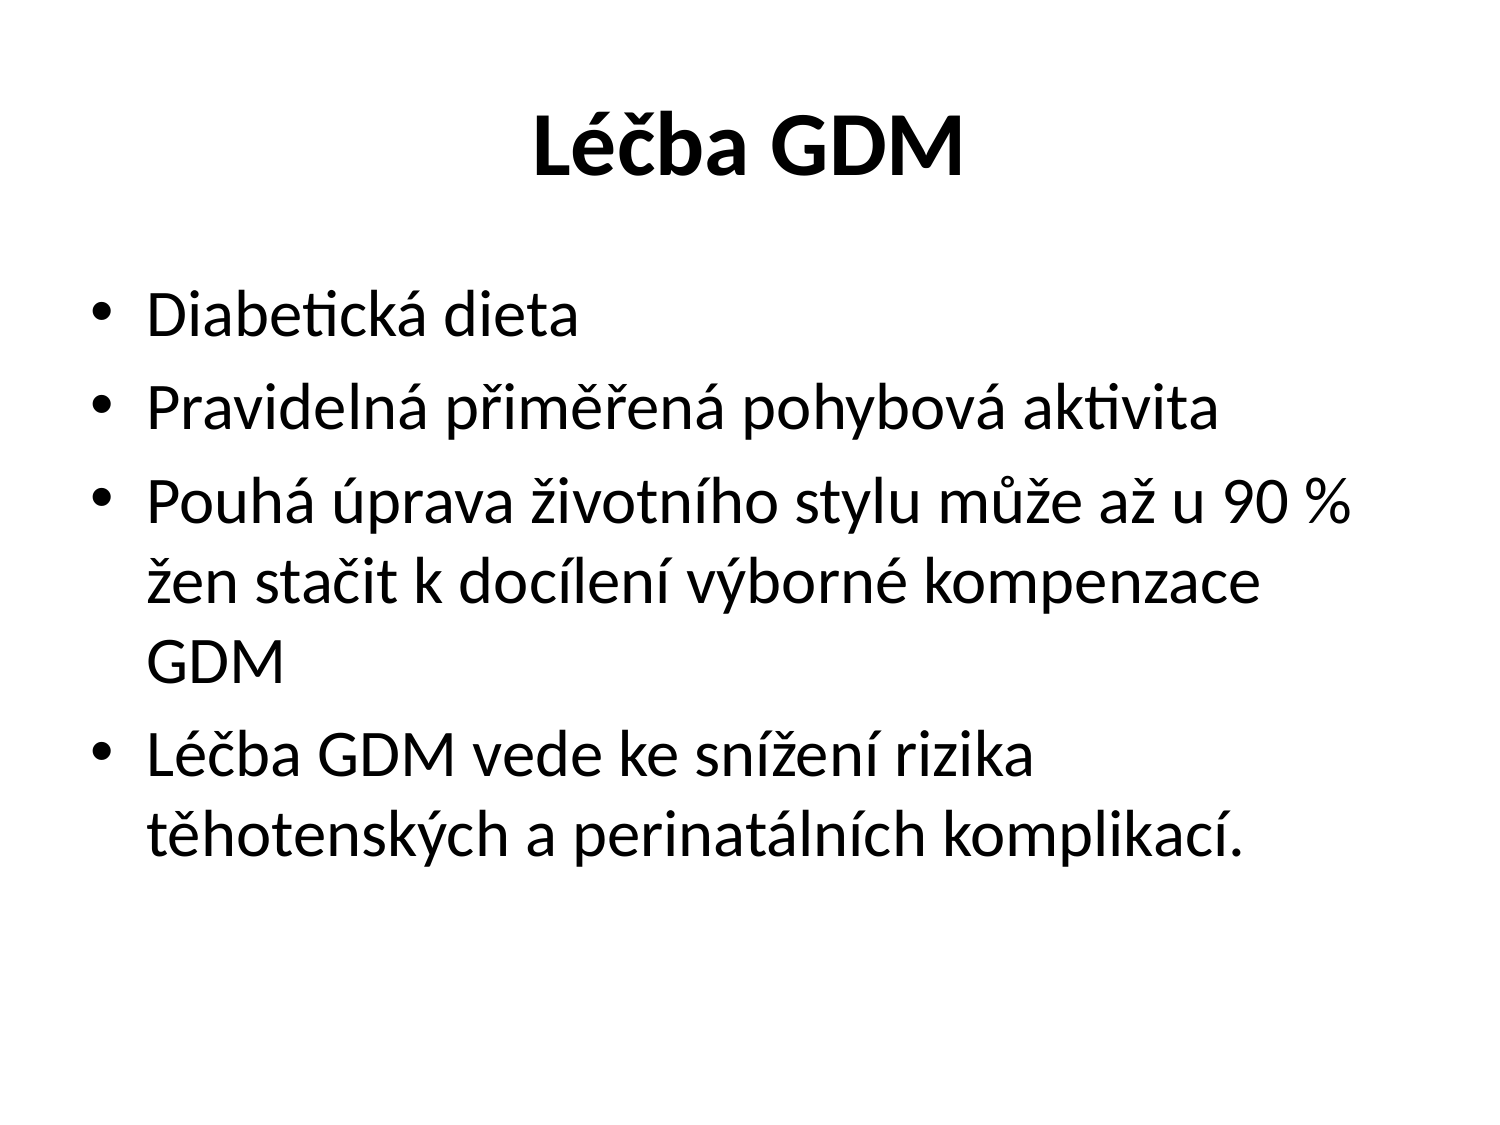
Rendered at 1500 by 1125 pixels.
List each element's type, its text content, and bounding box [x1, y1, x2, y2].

list Diabetická dieta Pravidelná přiměřená pohybová aktivita Pouhá úprava životního stylu může až u 90 % žen stačit k docílení výborné kompenzace GDM Léčba GDM vede ke snížení rizika těhotenských a perinatálních komplikací. [75, 262, 1425, 1005]
title Léčba GDM [75, 45, 1425, 233]
